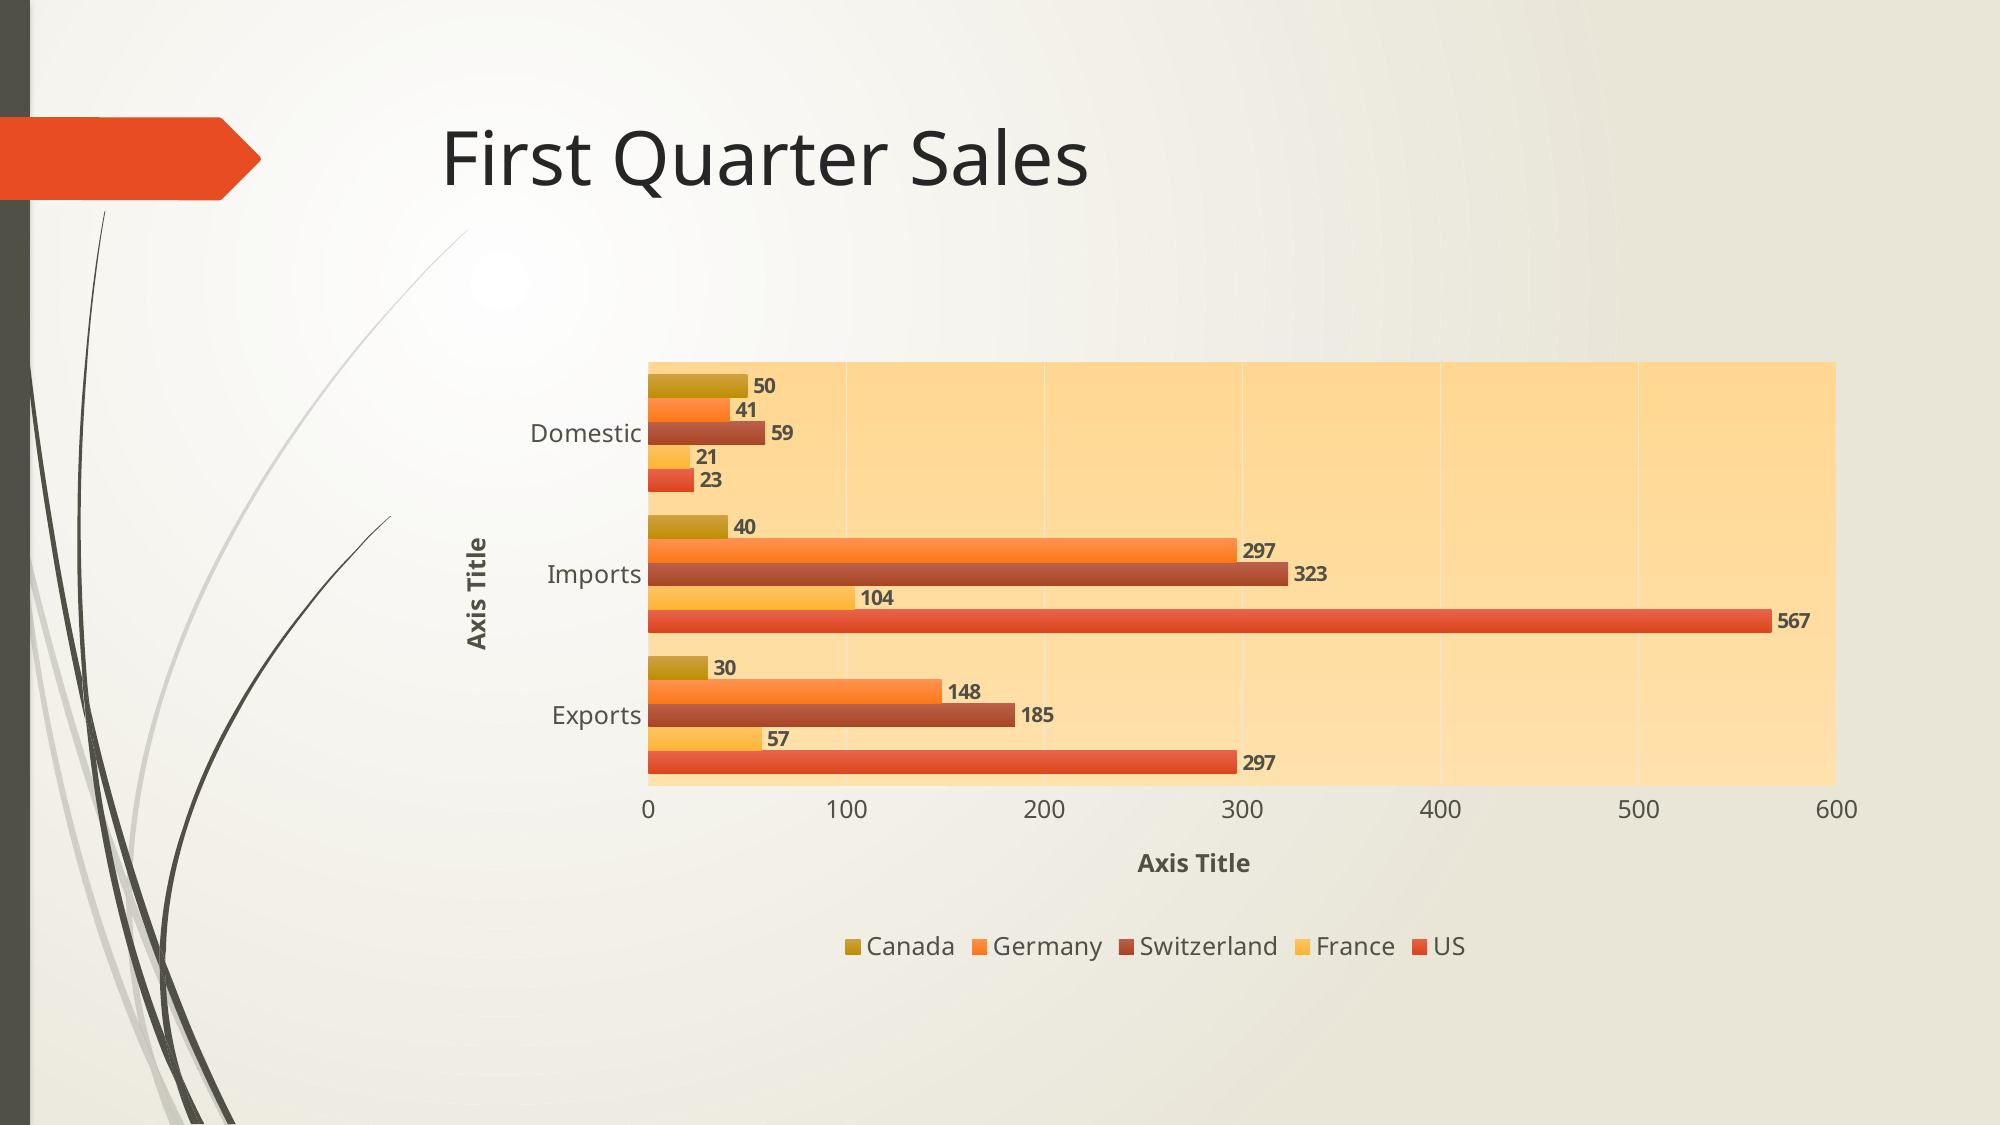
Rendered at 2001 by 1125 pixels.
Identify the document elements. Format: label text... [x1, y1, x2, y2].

title First Quarter Sales [425, 102, 1888, 313]
chart [424, 349, 1888, 971]
